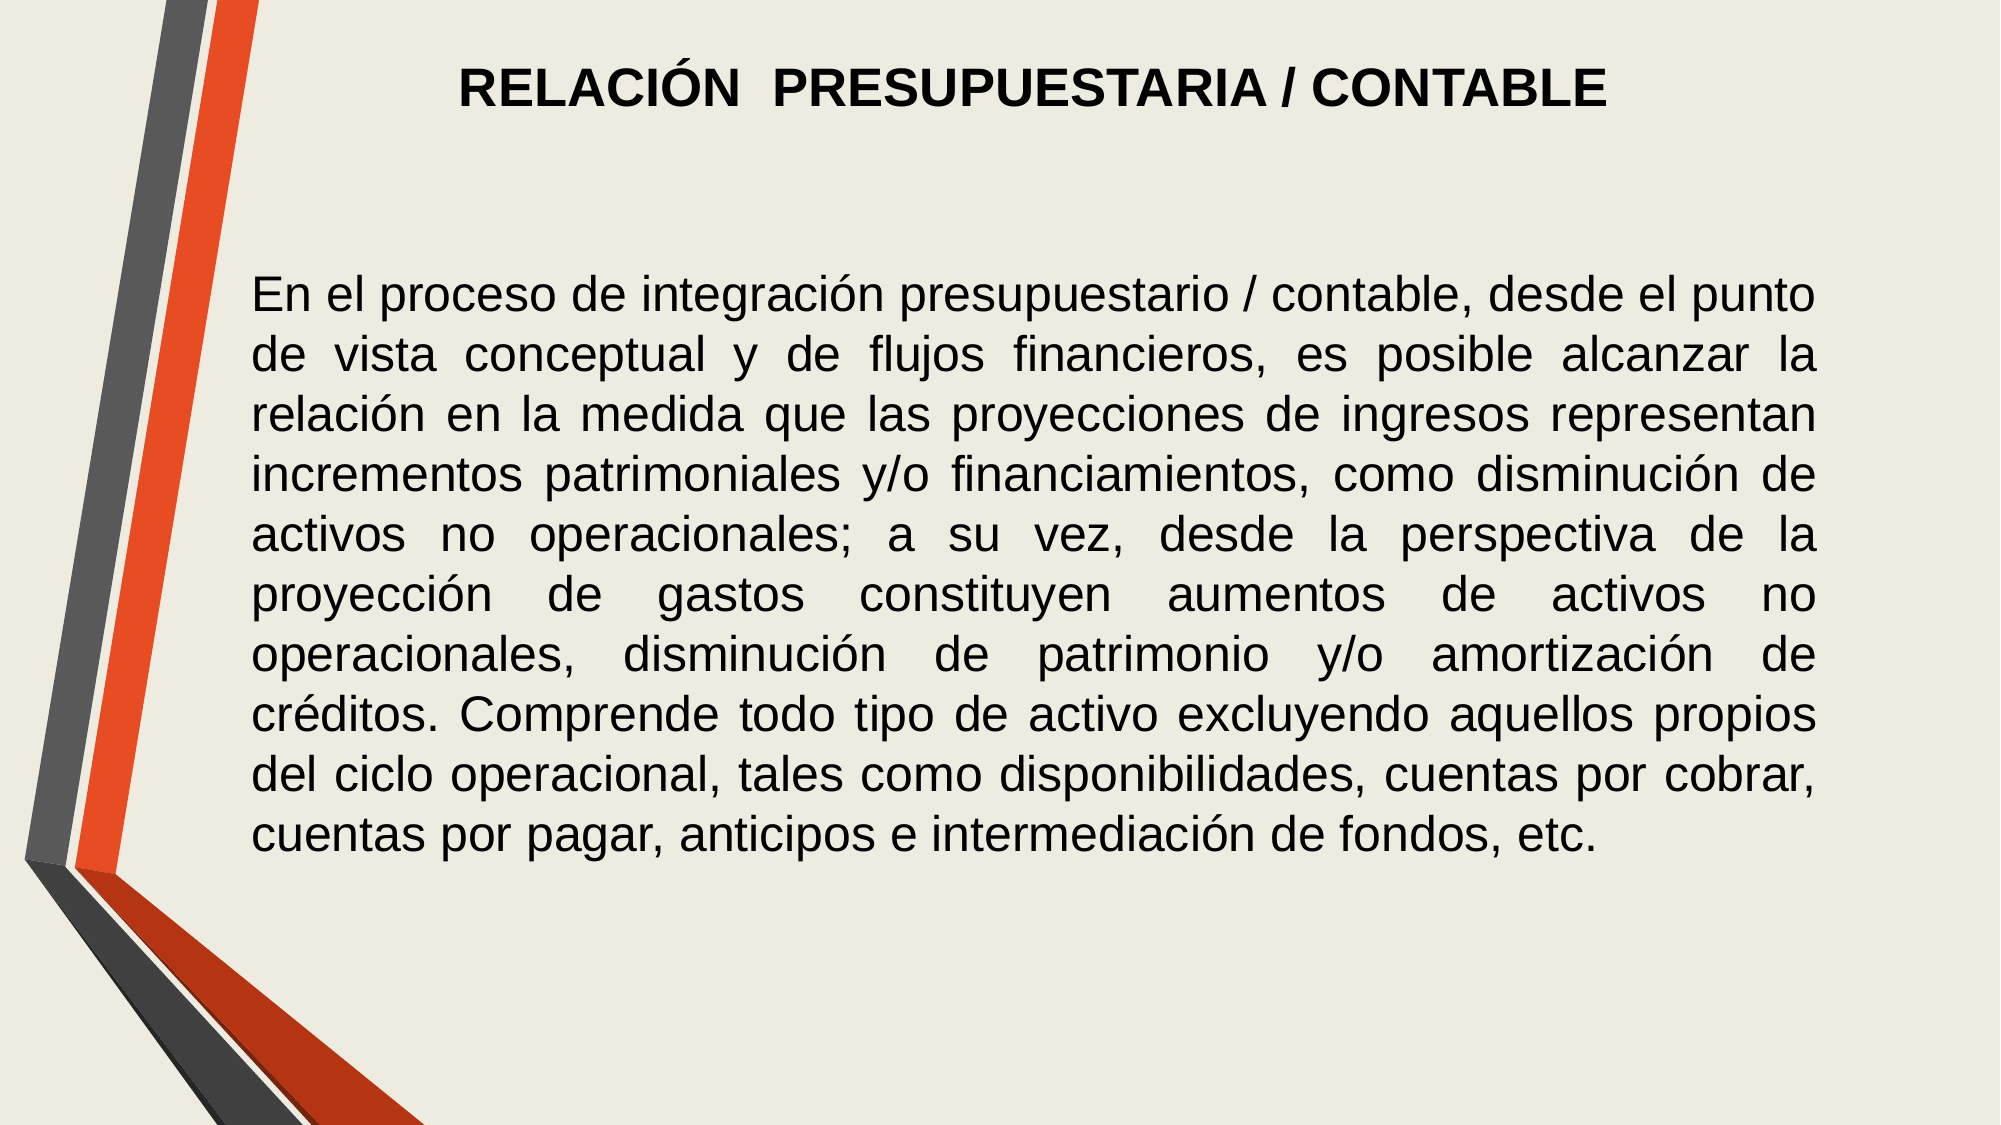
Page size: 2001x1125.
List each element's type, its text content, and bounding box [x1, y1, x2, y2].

text_box En el proceso de integración presupuestario / contable, desde el punto de vista conceptual y de flujos financieros, es posible alcanzar la relación en la medida que las proyecciones de ingresos representan incrementos patrimoniales y/o financiamientos, como disminución de activos no operacionales; a su vez, desde la perspectiva de la proyección de gastos constituyen aumentos de activos no operacionales, disminución de patrimonio y/o amortización de créditos. Comprende todo tipo de activo excluyendo aquellos propios del ciclo operacional, tales como disponibilidades, cuentas por cobrar, cuentas por pagar, anticipos e intermediación de fondos, etc. [236, 204, 1833, 869]
text_box RELACIÓN PRESUPUESTARIA / CONTABLE [269, 44, 1800, 125]
